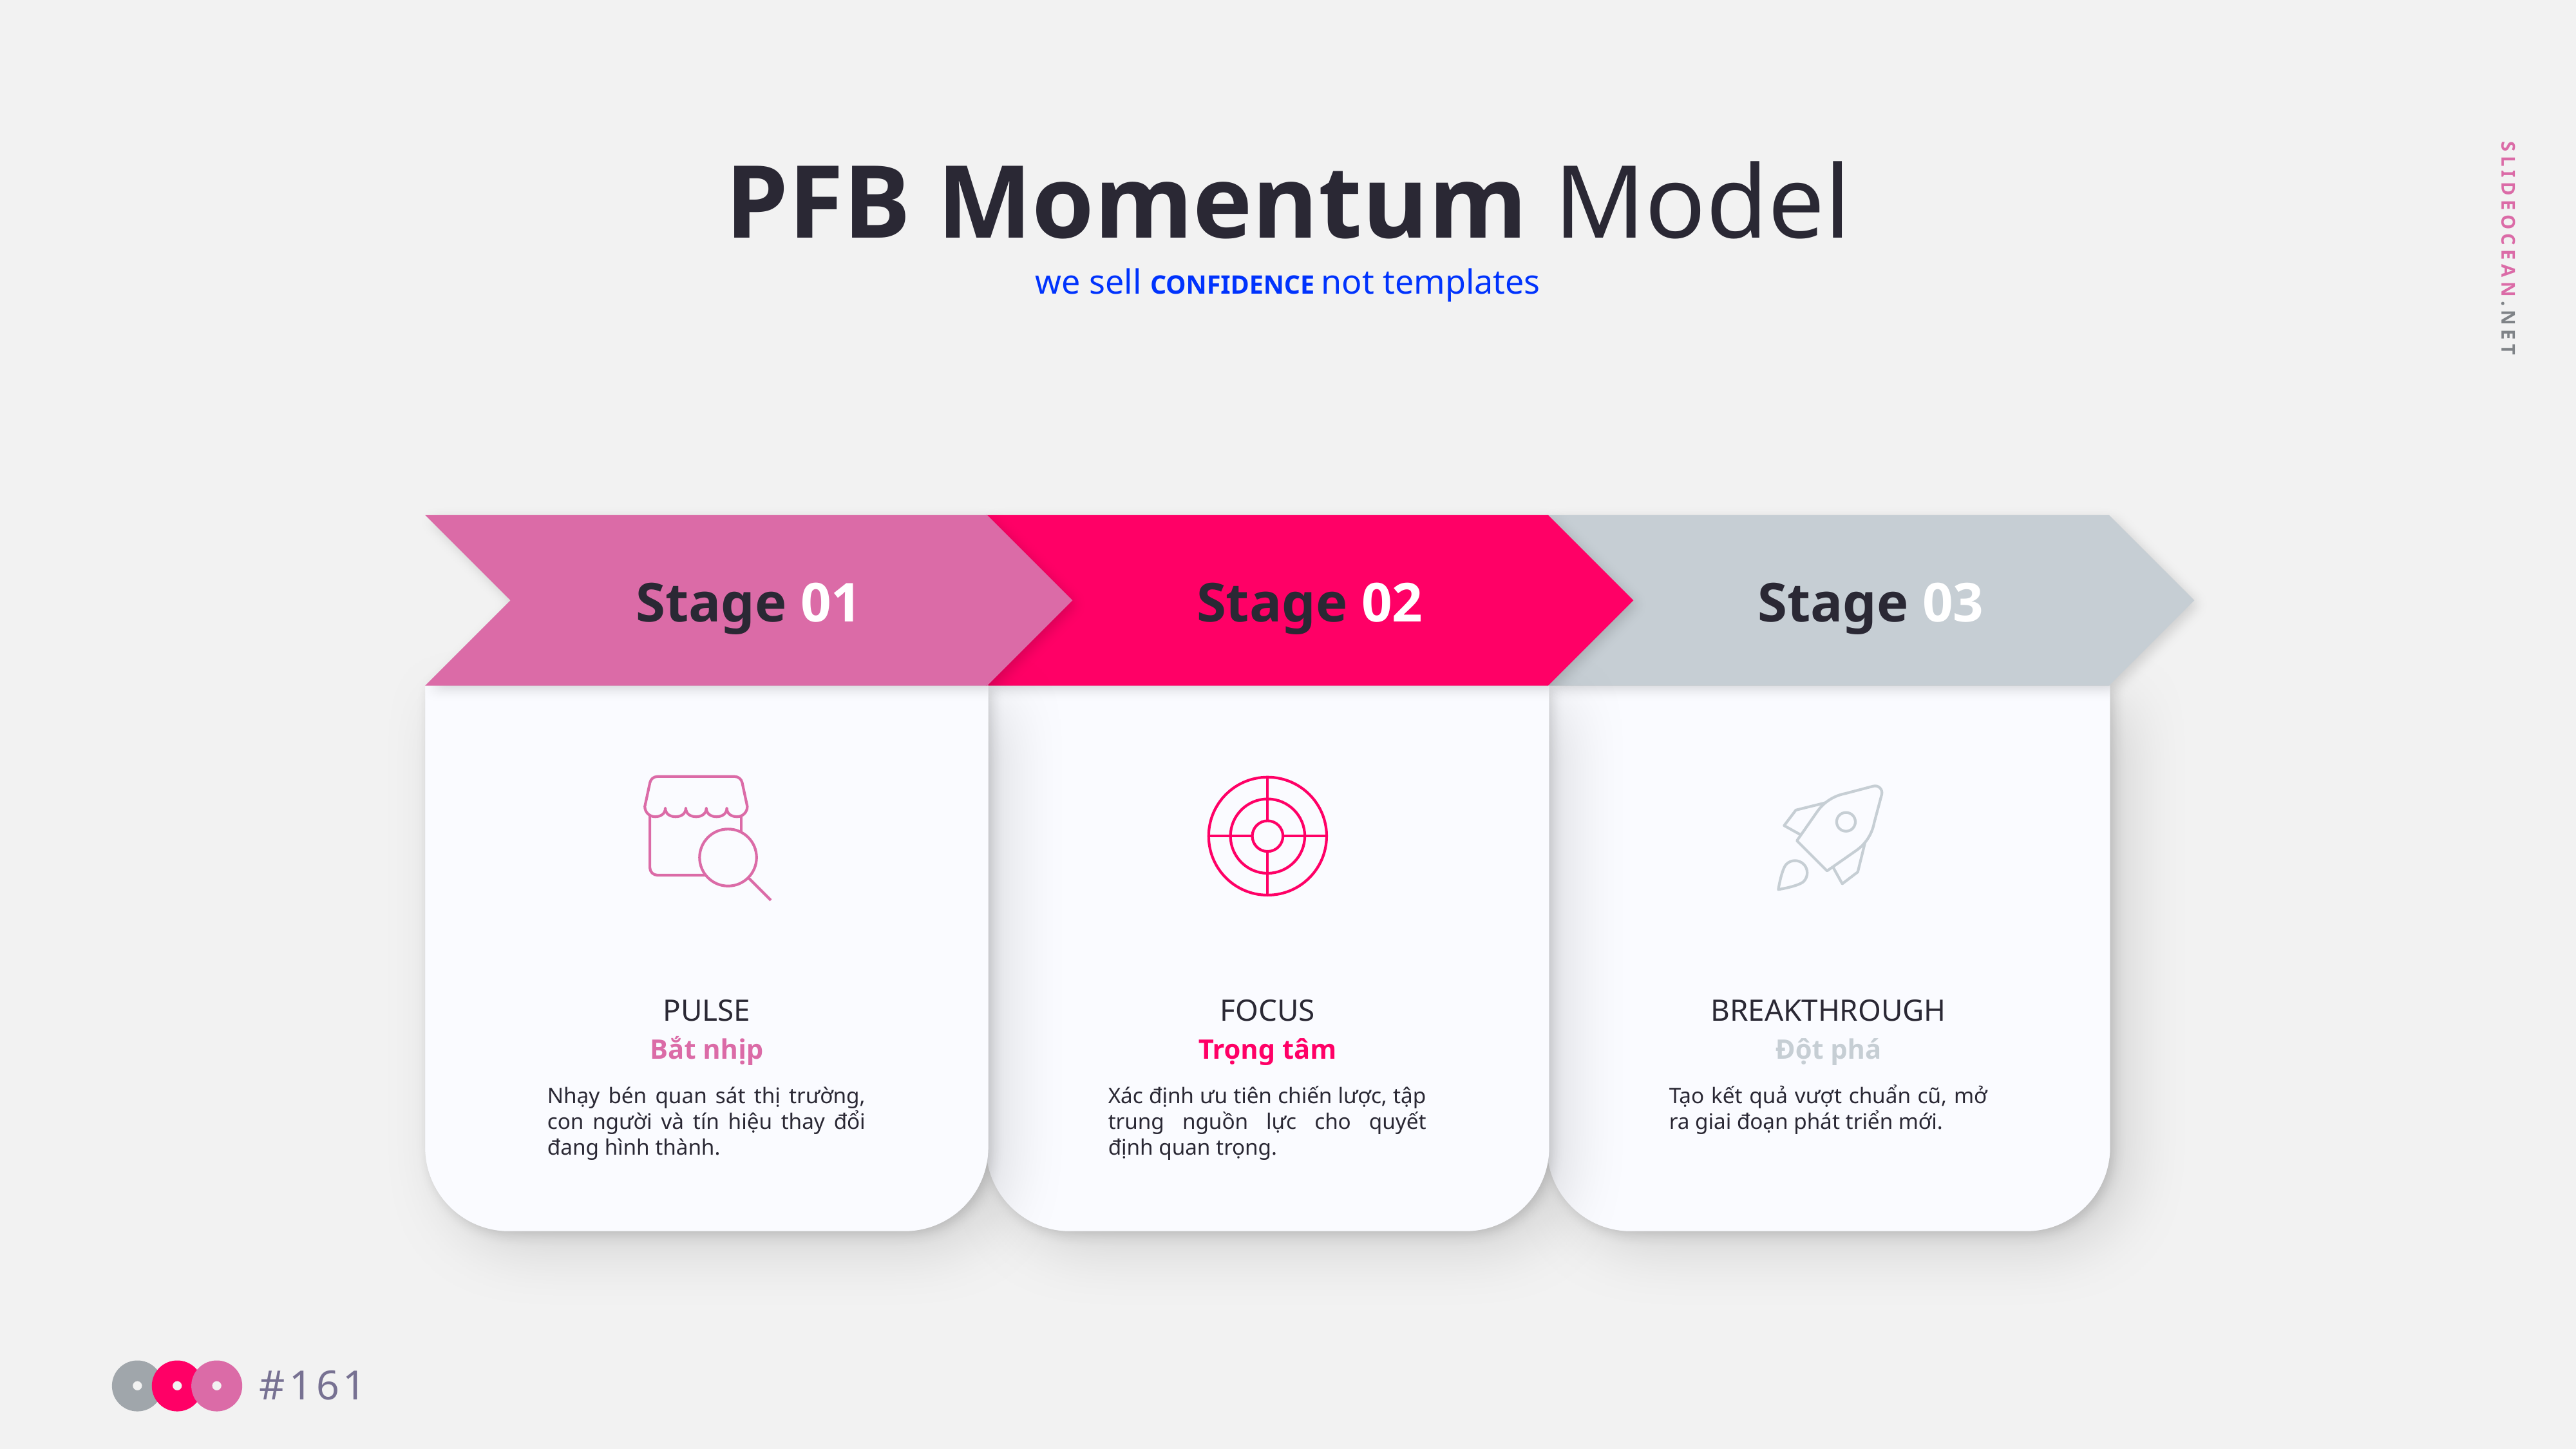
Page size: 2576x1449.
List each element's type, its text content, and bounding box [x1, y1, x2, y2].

text_box PFB Momentum Model [715, 132, 1861, 263]
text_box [1057, 986, 1479, 1166]
text_box Stage 02 [991, 514, 1635, 685]
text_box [989, 685, 1550, 1232]
text_box #161 [259, 1359, 436, 1408]
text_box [1550, 685, 2111, 1232]
text_box Stage 03 [1552, 514, 2196, 685]
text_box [496, 986, 918, 1166]
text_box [424, 685, 989, 1232]
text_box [1618, 986, 2040, 1140]
text_box we sell CONFIDENCE not templates [1026, 255, 1550, 306]
text_box Stage 01 [422, 514, 1074, 687]
